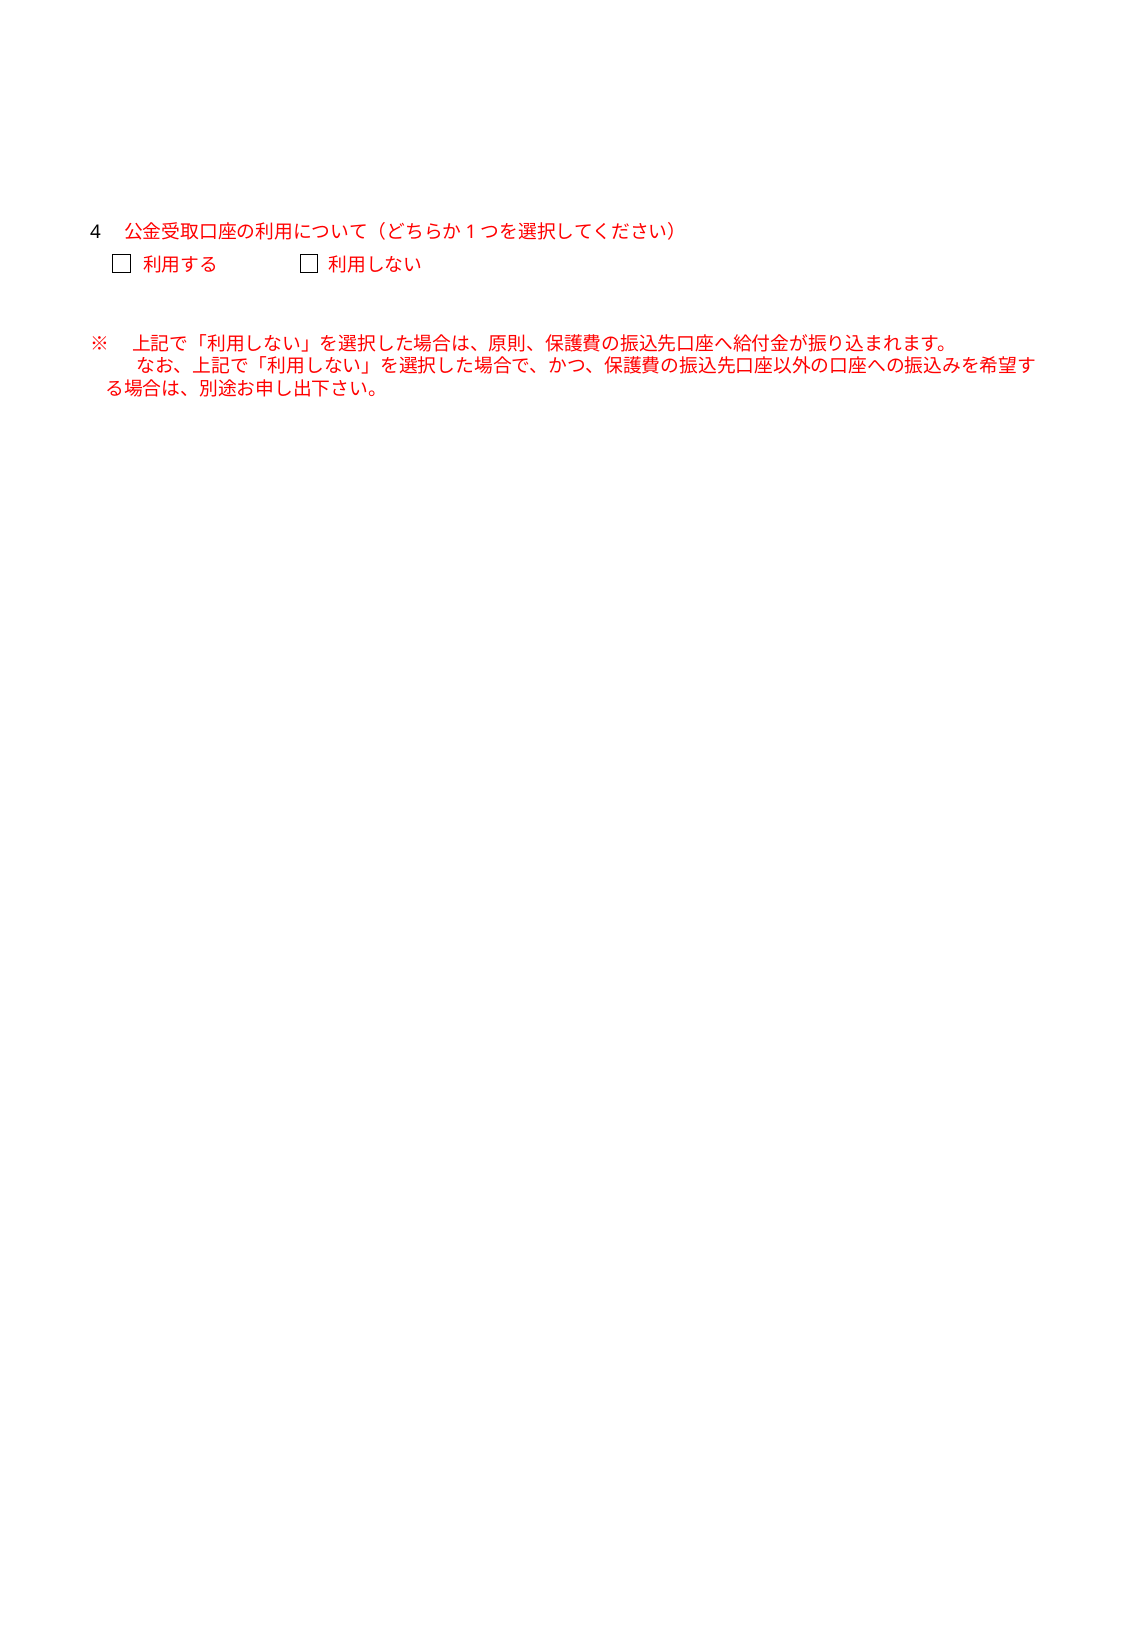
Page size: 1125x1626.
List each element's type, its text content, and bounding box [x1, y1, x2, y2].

text_box 4 公金受取口座の利用について（どちらか1つを選択してください） [90, 219, 1035, 242]
text_box 利用しない [328, 252, 427, 275]
text_box [299, 254, 319, 273]
text_box ※ 上記で「利用しない」を選択した場合は、原則、保護費の振込先口座へ給付金が振り込まれます。 なお、上記で「利用しない」を選択した場合で、かつ、保護費の振込先口座以外の口座への振込みを希望する場合は、別途お申し出下さい。 [90, 331, 1035, 399]
text_box 利用する [143, 252, 227, 275]
text_box [112, 254, 131, 273]
